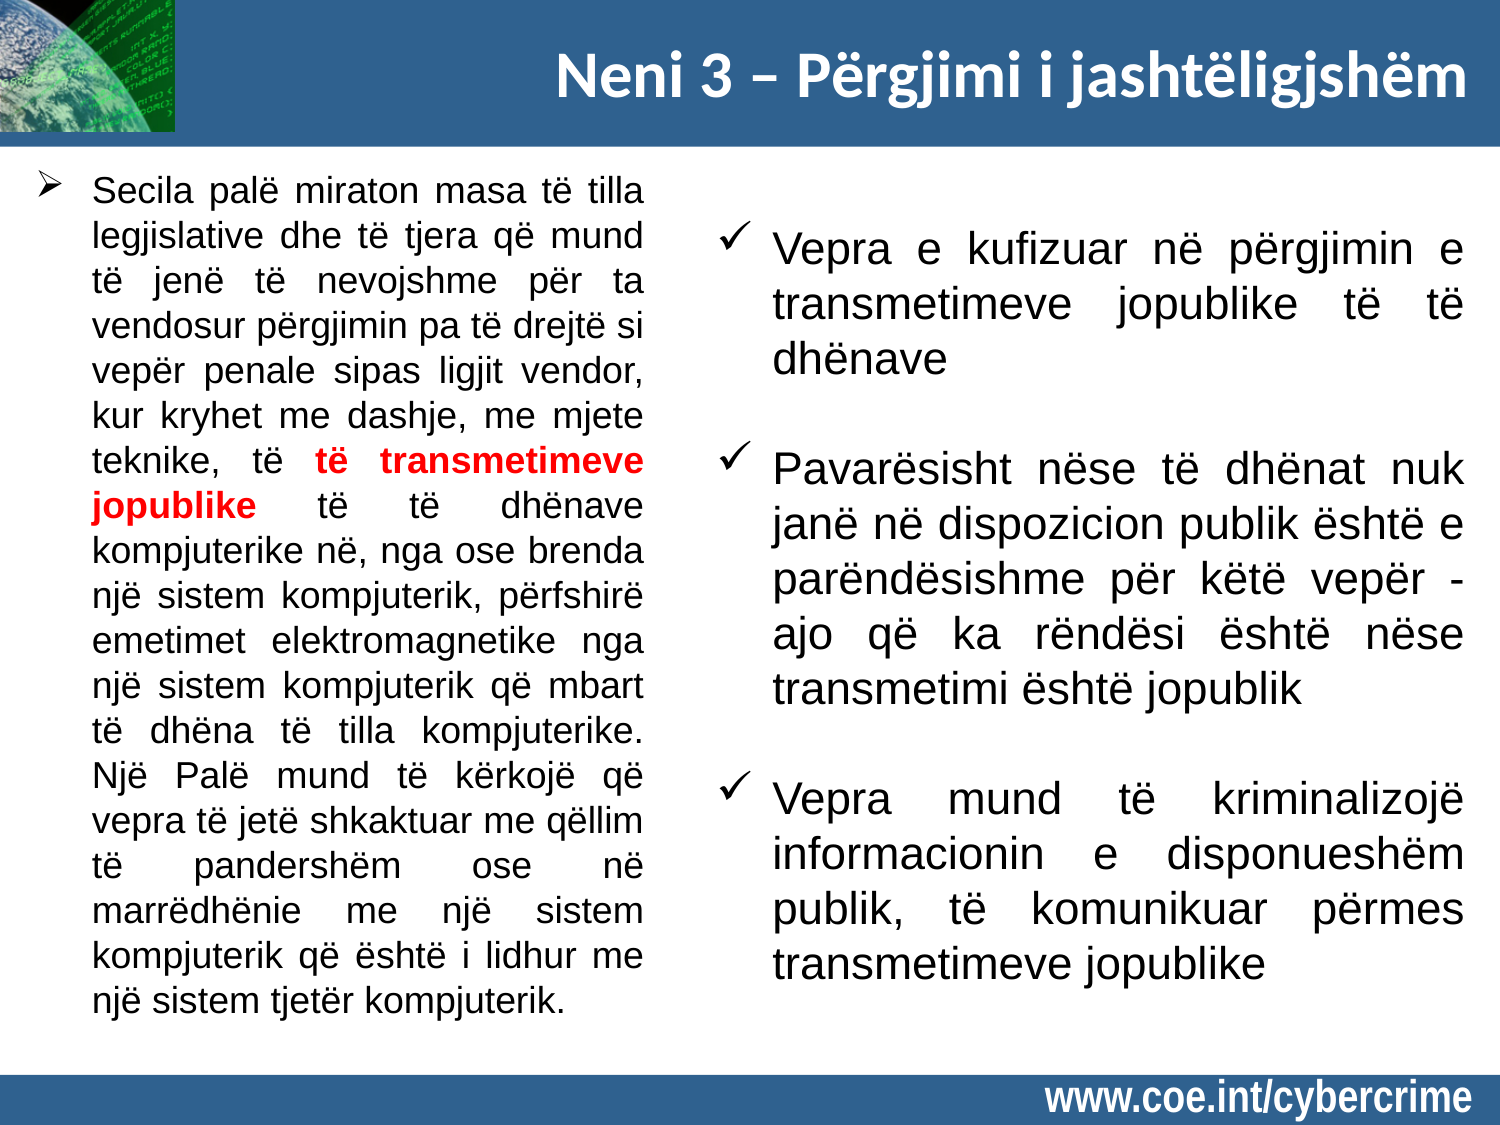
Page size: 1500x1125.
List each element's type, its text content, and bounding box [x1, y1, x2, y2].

text_box www.coe.int/cybercrime [1030, 1059, 1500, 1125]
text_box Secila palë miraton masa të tilla legjislative dhe të tjera që mund të jenë të nevojshme për ta vendosur përgjimin pa të drejtë si vepër penale sipas ligjit vendor, kur kryhet me dashje, me mjete teknike, të të transmetimeve jopublike të të dhënave kompjuterike në, nga ose brenda një sistem kompjuterik, përfshirë emetimet elektromagnetike nga një sistem kompjuterik që mbart të dhëna të tilla kompjuterike. Një Palë mund të kërkojë që vepra të jetë shkaktuar me qëllim të pandershëm ose në marrëdhënie me një sistem kompjuterik që është i lidhur me një sistem tjetër kompjuterik. [20, 158, 659, 1028]
text_box Vepra e kufizuar në përgjimin e transmetimeve jopublike të të dhënave Pavarësisht nëse të dhënat nuk janë në dispozicion publik është e parëndësishme për këtë vepër - ajo që ka rëndësi është nëse transmetimi është jopublik Vepra mund të kriminalizojë informacionin e disponueshëm publik, të komunikuar përmes transmetimeve jopublike [701, 211, 1480, 996]
text_box Neni 3 – Përgjimi i jashtëligjshëm [0, 0, 1500, 149]
text_box [0, 1073, 1030, 1125]
picture [0, 0, 175, 132]
